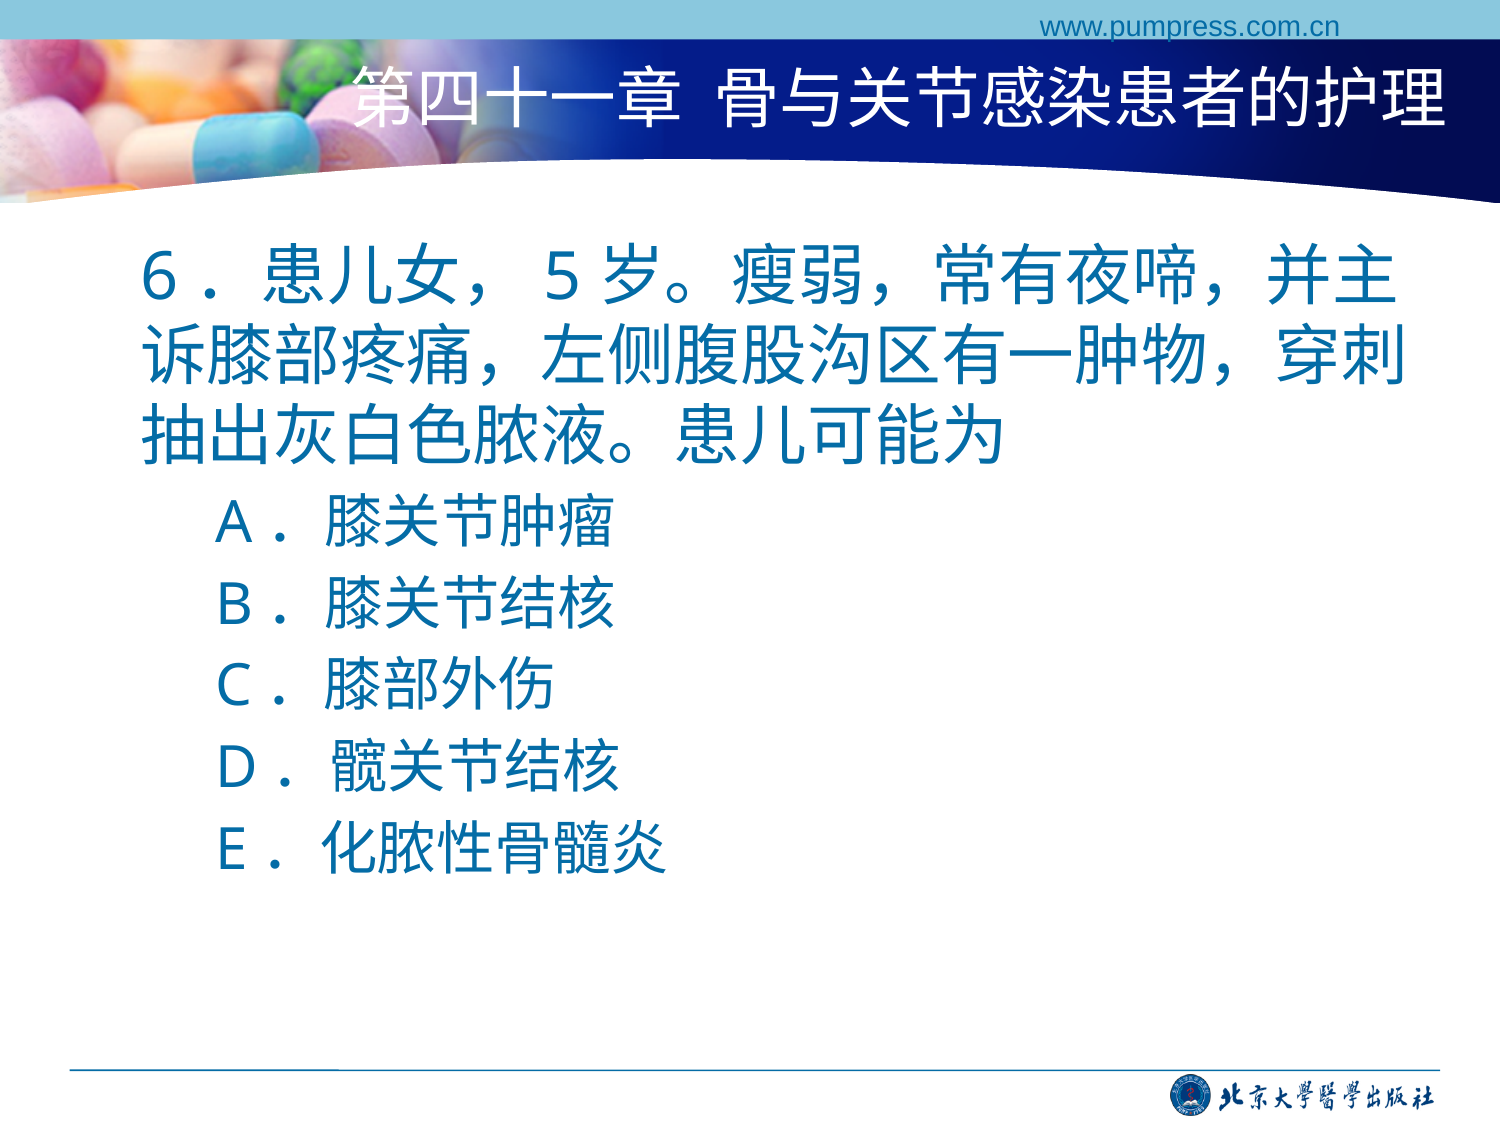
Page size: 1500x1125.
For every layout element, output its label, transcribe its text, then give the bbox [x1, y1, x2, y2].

picture [1170, 1074, 1436, 1118]
slide_number www.pumpress.com.cn [1025, 0, 1463, 38]
picture [0, 40, 1500, 203]
title 第四十一章 骨与关节感染患者的护理 [137, 49, 1463, 143]
list 6．患儿女，5岁。瘦弱，常有夜啼，并主诉膝部疼痛，左侧腹股沟区有一肿物，穿刺抽出灰白色脓液。患儿可能为 A．膝关节肿瘤 B．膝关节结核 C．膝部外伤 D．髋关节结核 E．化脓性骨髓炎 [49, 224, 1463, 1026]
